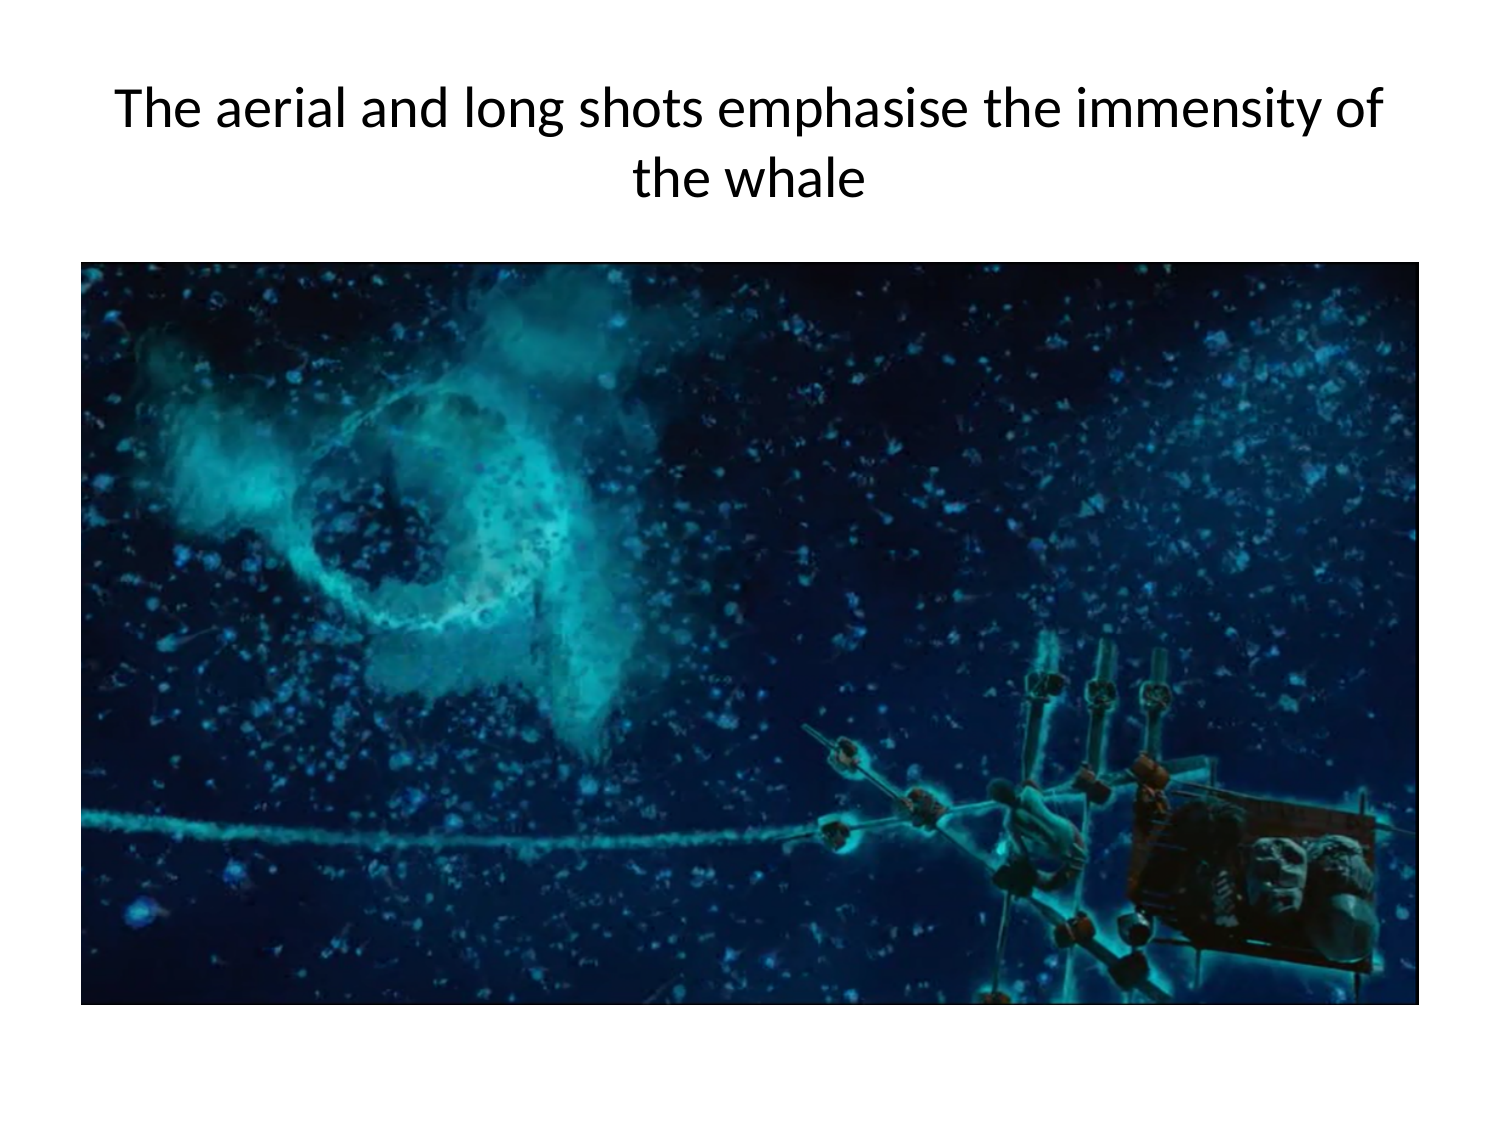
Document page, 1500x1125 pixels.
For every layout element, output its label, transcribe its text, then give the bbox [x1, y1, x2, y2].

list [81, 262, 1419, 1006]
title The aerial and long shots emphasise the immensity of the whale [75, 45, 1425, 233]
